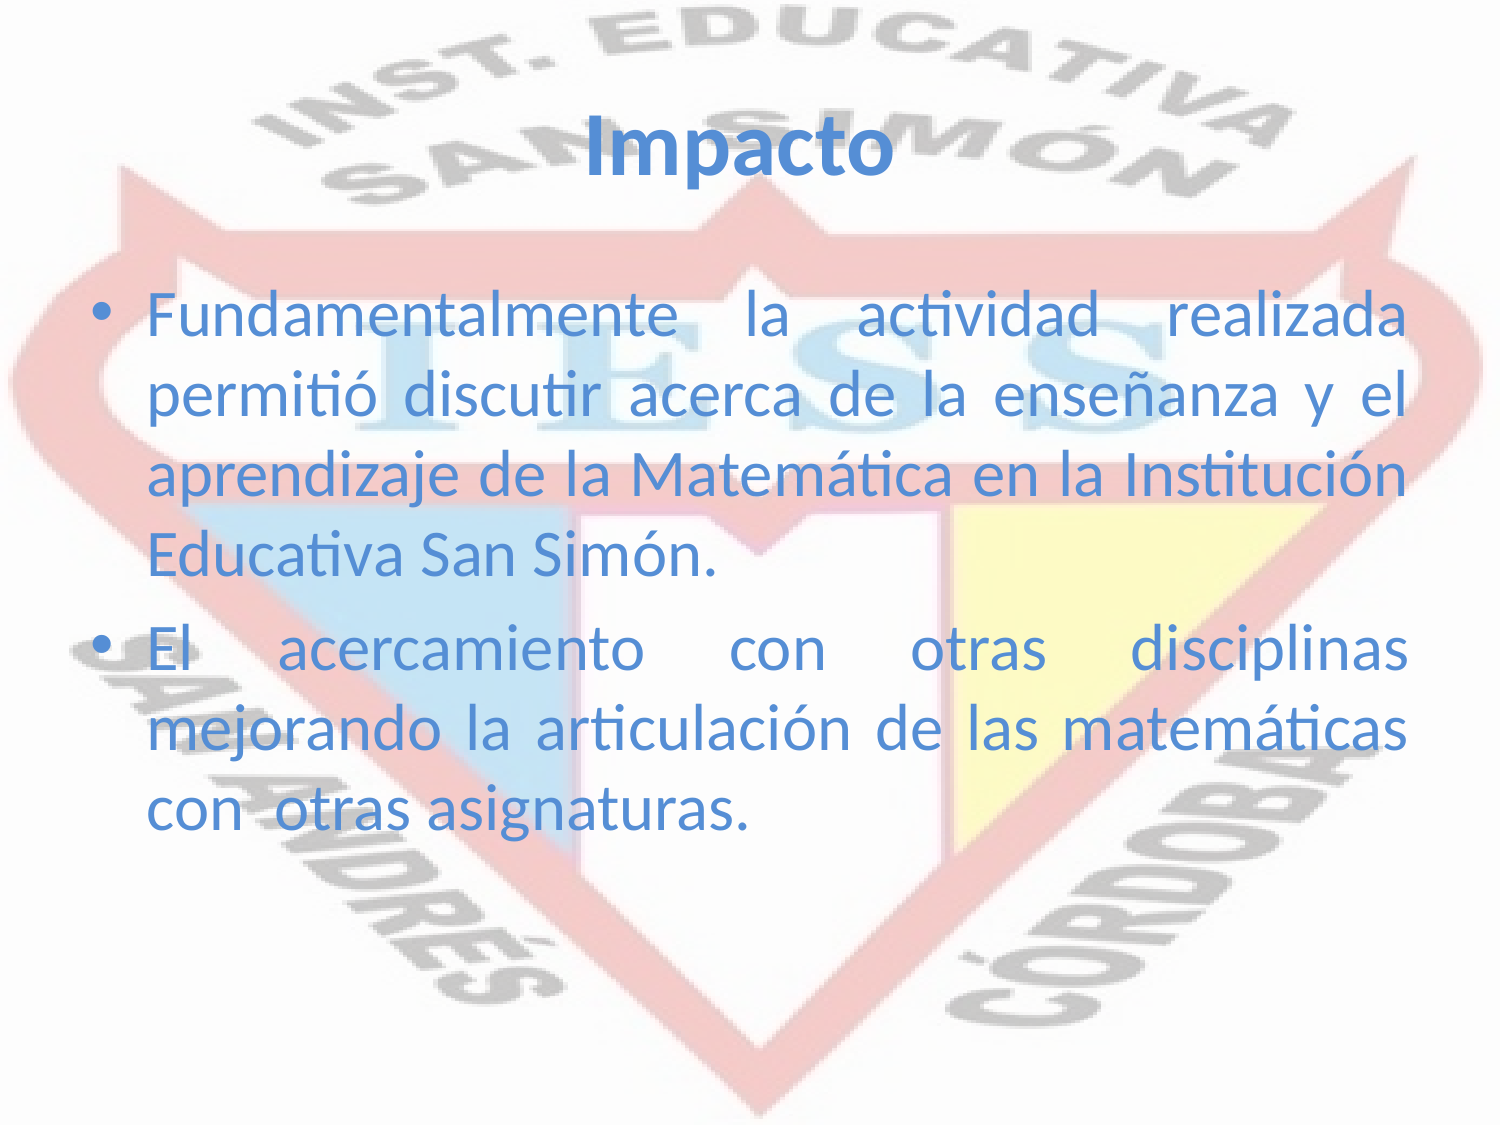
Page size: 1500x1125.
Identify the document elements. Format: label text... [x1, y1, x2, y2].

list Fundamentalmente la actividad realizada permitió discutir acerca de la enseñanza y el aprendizaje de la Matemática en la Institución Educativa San Simón. El acercamiento con otras disciplinas mejorando la articulación de las matemáticas con otras asignaturas. [75, 262, 1425, 1005]
title Impacto [75, 45, 1425, 233]
